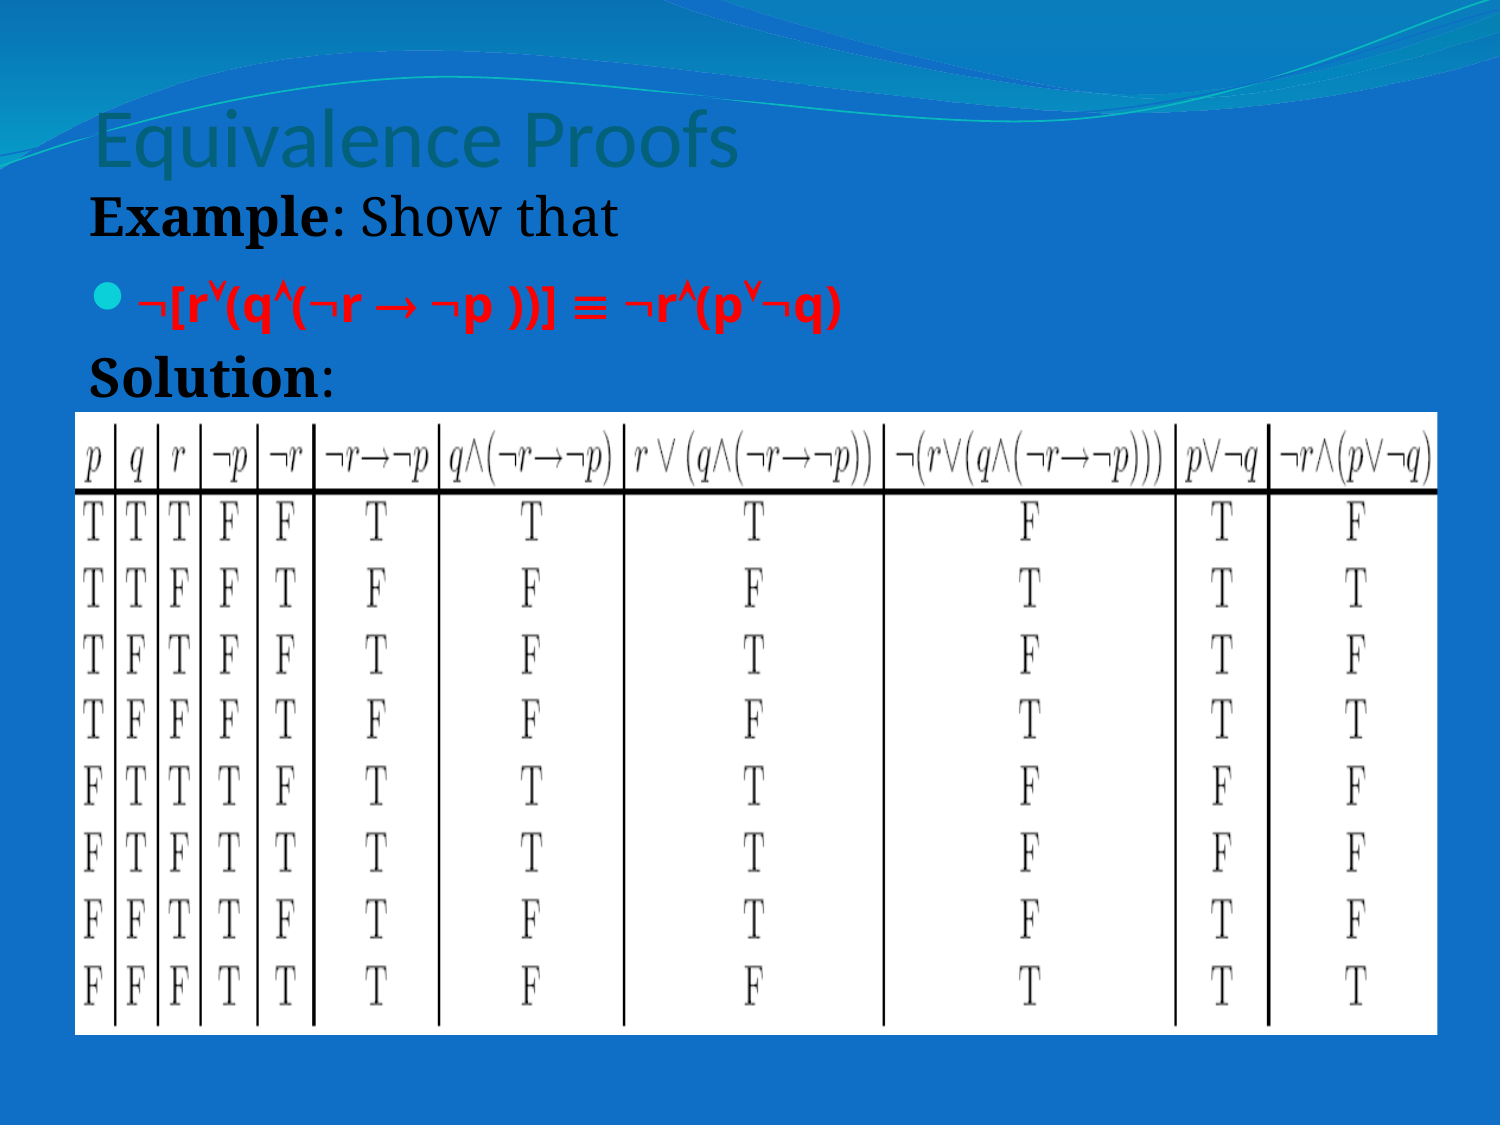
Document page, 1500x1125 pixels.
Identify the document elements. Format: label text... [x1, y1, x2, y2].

title Equivalence Proofs [75, 75, 1425, 174]
picture [74, 412, 1438, 1036]
list Example: Show that [r(q(r  p ))]  r(pq) Solution: [75, 174, 1425, 412]
